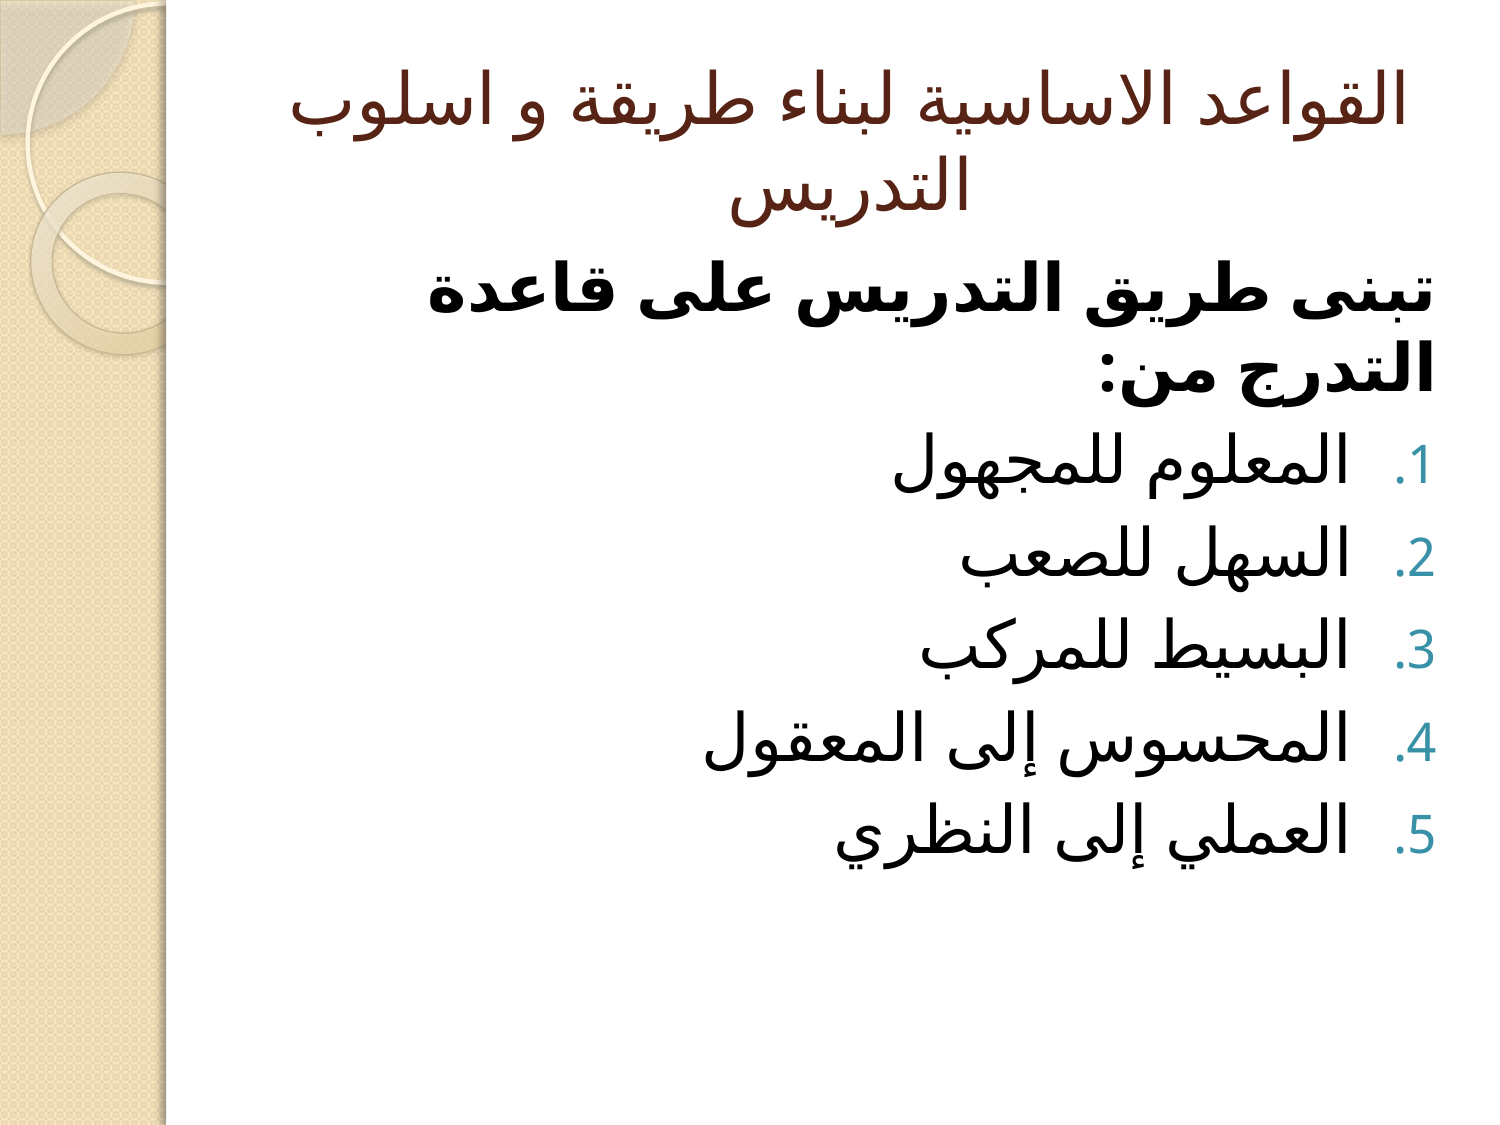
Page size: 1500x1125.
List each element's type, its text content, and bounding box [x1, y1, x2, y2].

list تبنى طريق التدريس على قاعدة التدرج من: المعلوم للمجهول السهل للصعب البسيط للمركب المحسوس إلى المعقول العملي إلى النظري [235, 237, 1466, 1025]
title القواعد الاساسية لبناء طريقة و اسلوب التدريس [235, 45, 1466, 233]
